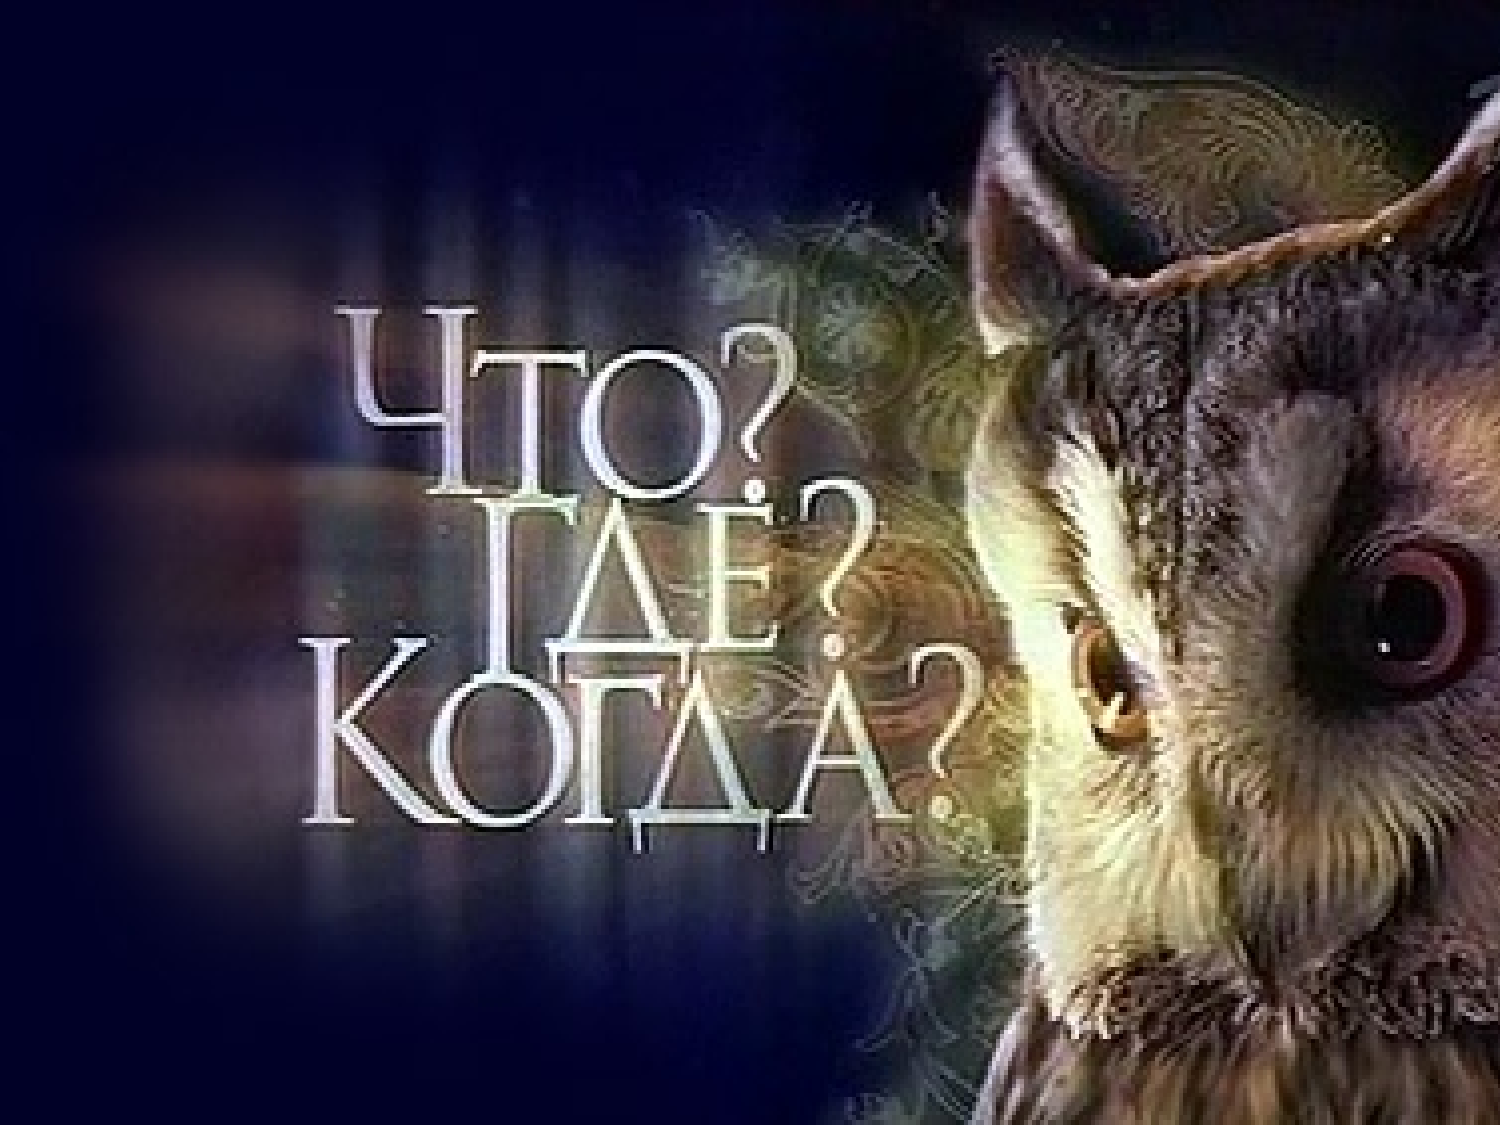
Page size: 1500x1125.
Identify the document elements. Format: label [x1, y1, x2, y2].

list [3, 3, 1500, 1121]
